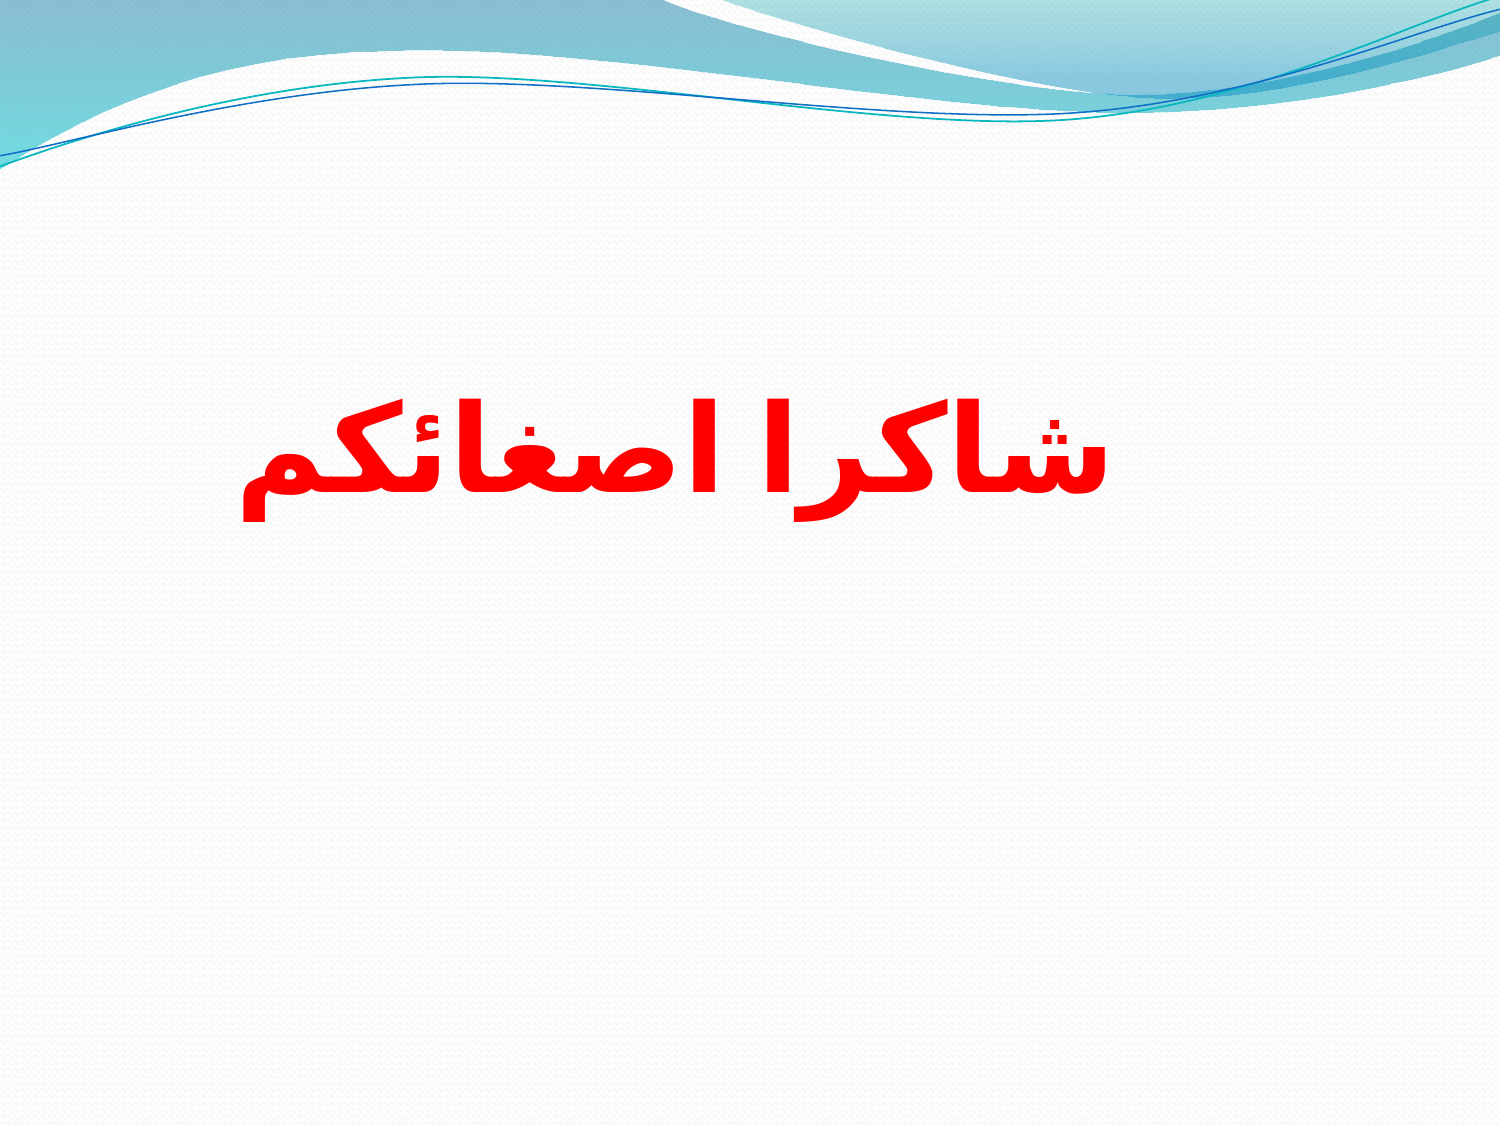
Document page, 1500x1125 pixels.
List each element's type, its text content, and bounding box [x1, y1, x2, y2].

list شاكرا اصغائكم [75, 361, 1425, 622]
